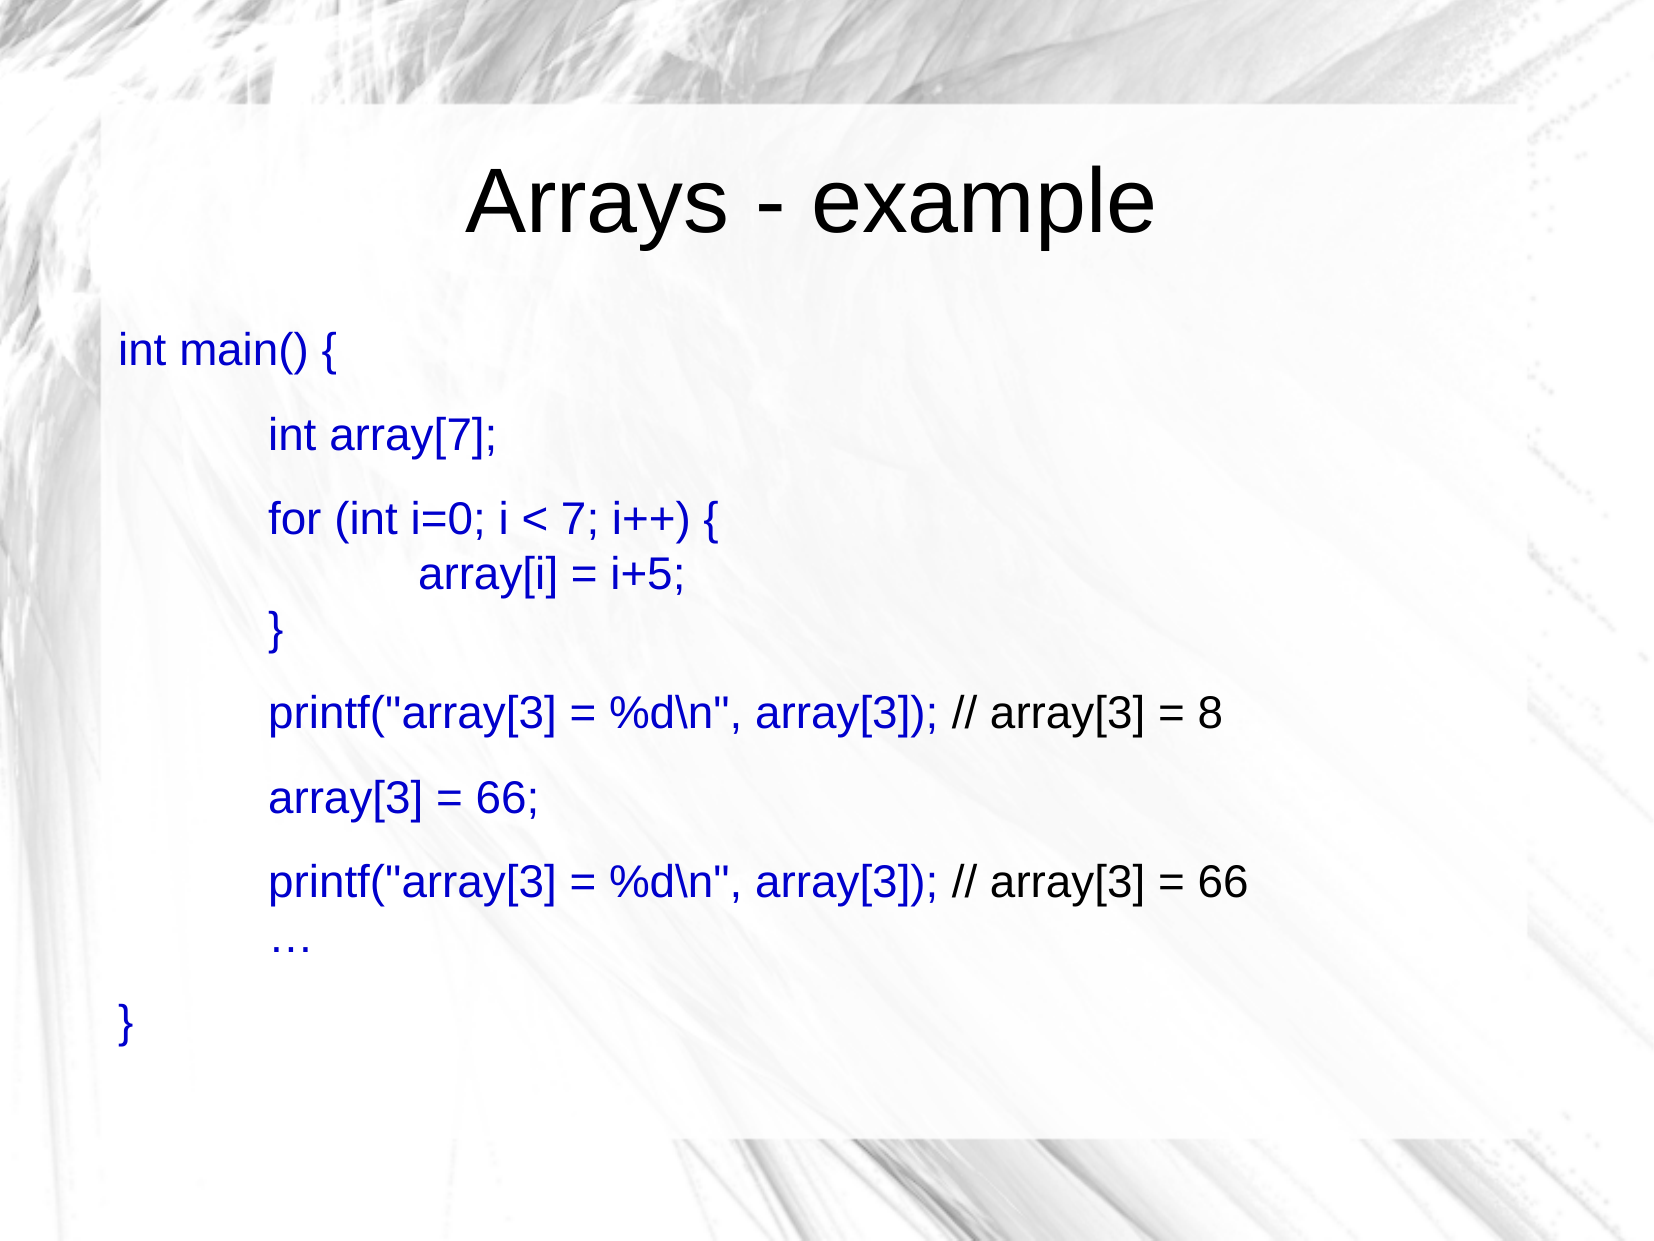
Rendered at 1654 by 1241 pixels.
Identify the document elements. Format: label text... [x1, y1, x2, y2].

list int main() { int array[7]; for (int i=0; i < 7; i++) { array[i] = i+5; } printf("array[3] = %d\n", array[3]); // array[3] = 8 array[3] = 66; printf("array[3] = %d\n", array[3]); // array[3] = 66 … } [118, 319, 1571, 1109]
title Arrays - example [118, 112, 1506, 281]
picture [0, 0, 1654, 1241]
